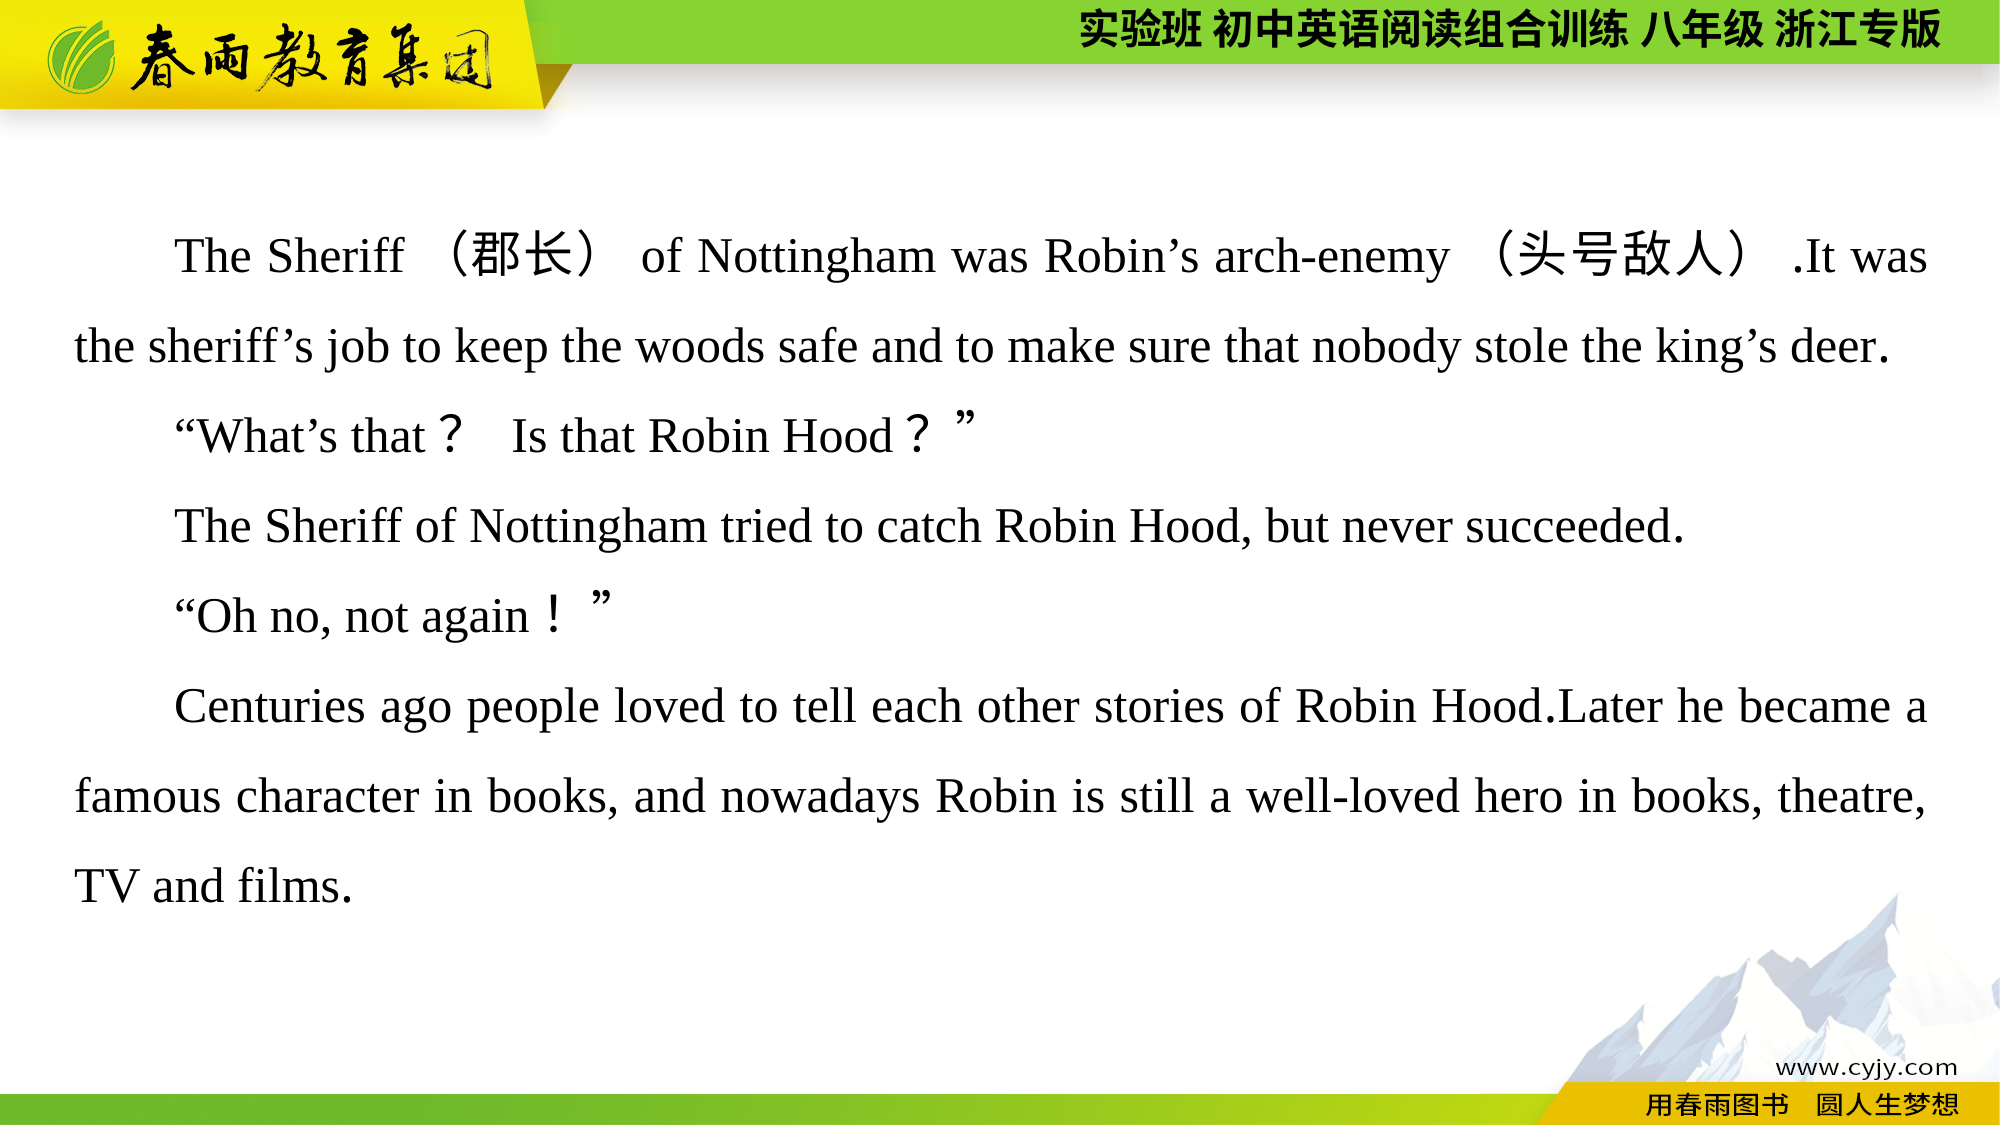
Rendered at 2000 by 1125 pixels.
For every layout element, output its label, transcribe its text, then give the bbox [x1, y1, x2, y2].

picture [0, 0, 2000, 1125]
list The Sheriff（郡长）of Nottingham was Robin’s arch-enemy（头号敌人）.It was the sheriff’s job to keep the woods safe and to make sure that nobody stole the king’s deer. “What’s that？ Is that Robin Hood？” The Sheriff of Nottingham tried to catch Robin Hood, but never succeeded. “Oh no, not again！” Centuries ago people loved to tell each other stories of Robin Hood.Later he became a famous character in books, and nowadays Robin is still a well-loved hero in books, theatre, TV and films. [59, 184, 1944, 916]
